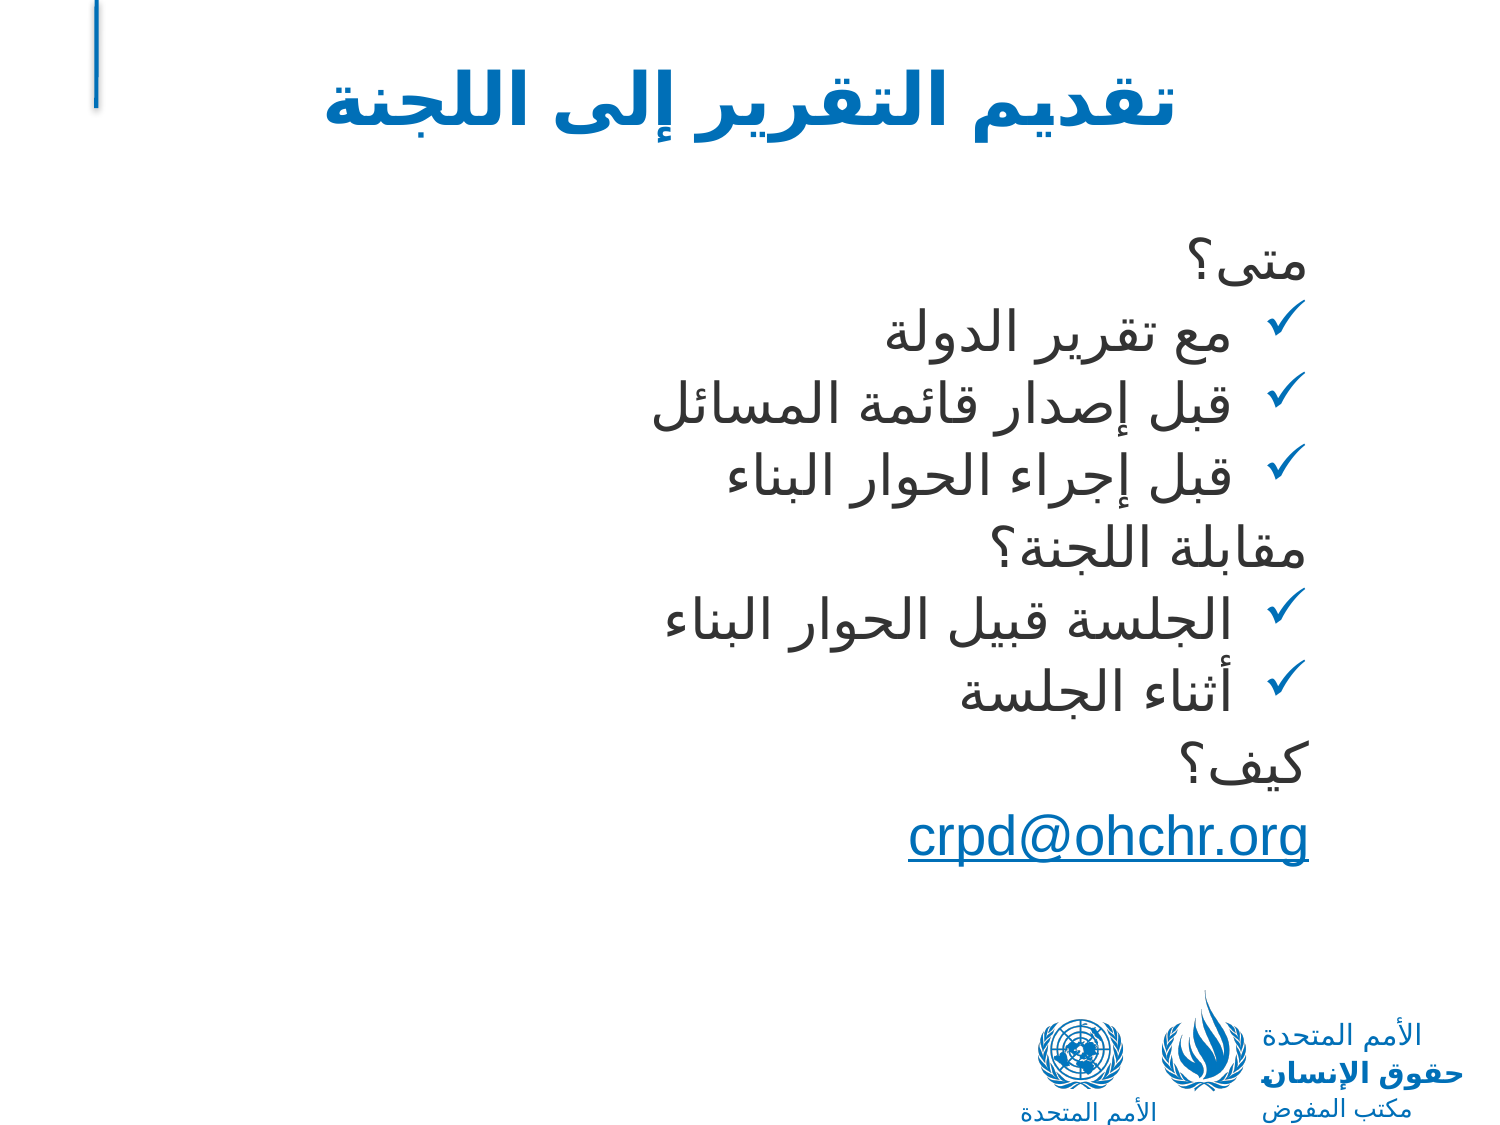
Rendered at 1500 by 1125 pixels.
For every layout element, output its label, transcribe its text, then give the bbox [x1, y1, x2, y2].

text_box الأمم المتحدة حقوق الإنسان مكتب المفوض السامي [1246, 1009, 1500, 1098]
title تقديم التقرير إلى اللجنة [65, 45, 1437, 224]
text_box متى؟ مع تقرير الدولة قبل إصدار قائمة المسائل قبل إجراء الحوار البناء مقابلة اللجنة؟ الجلسة قبيل الحوار البناء أثناء الجلسة كيف؟ crpd@ohchr.org [166, 223, 1325, 962]
text_box الأمم المتحدة [982, 1089, 1195, 1125]
picture [1037, 990, 1457, 1107]
